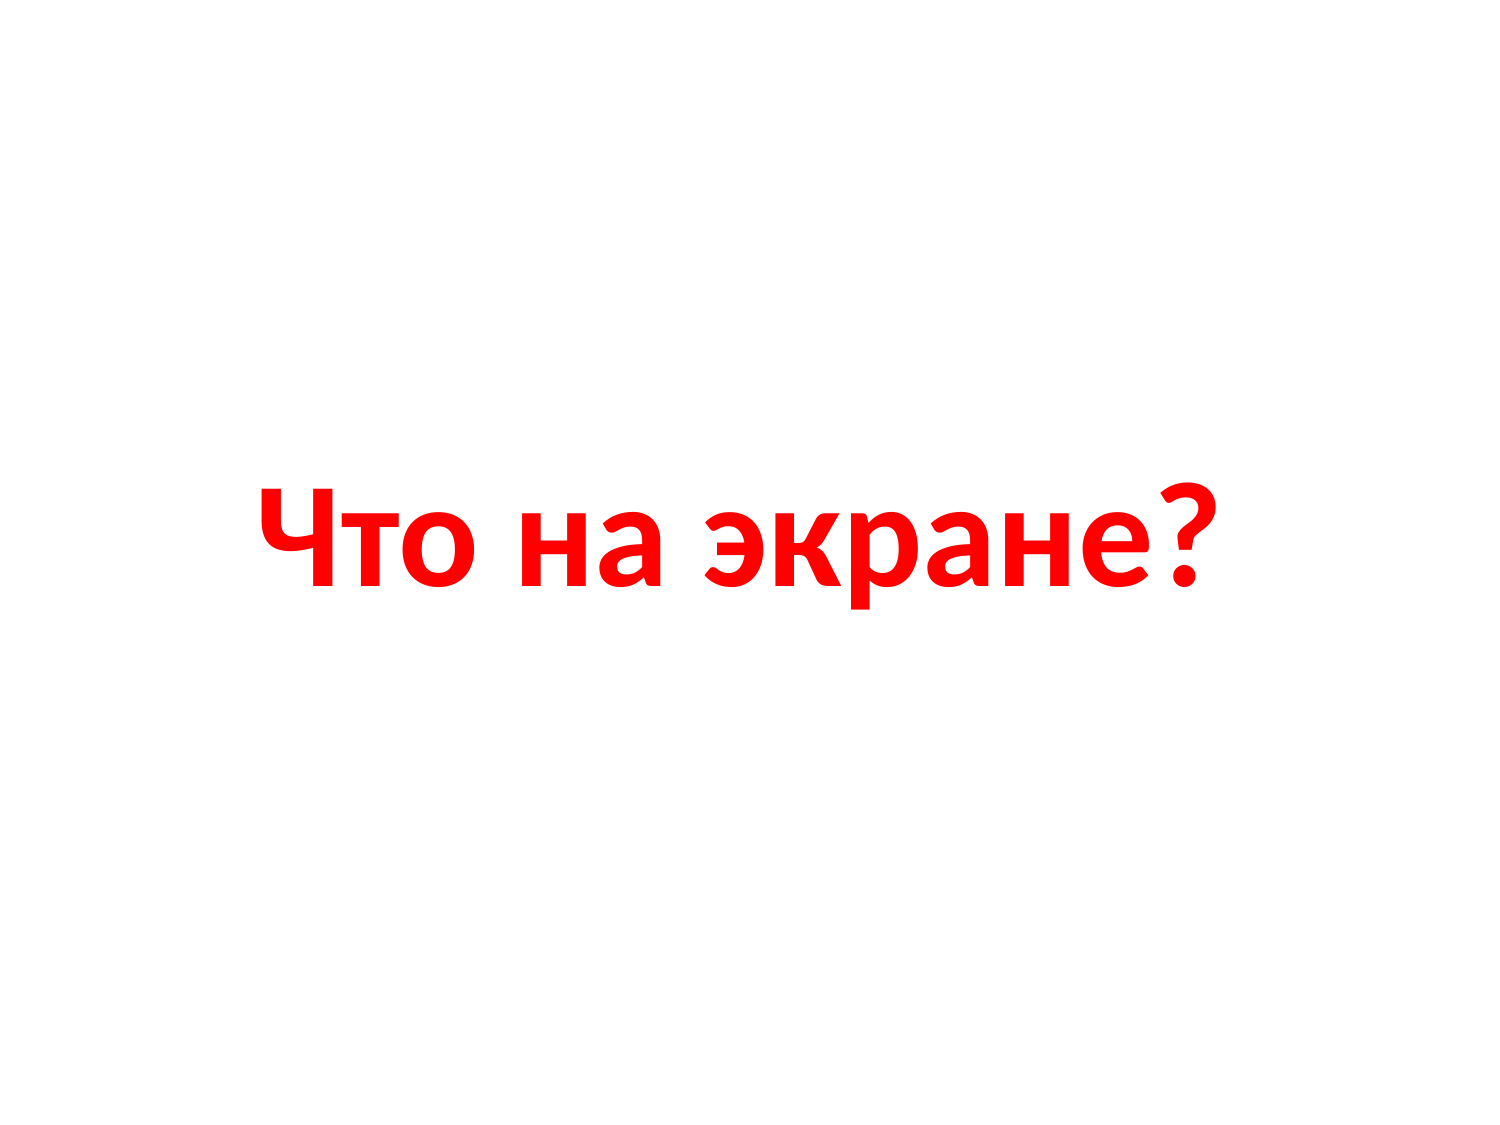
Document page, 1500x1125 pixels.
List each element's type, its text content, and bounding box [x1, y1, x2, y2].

title Что на экране? [64, 432, 1415, 621]
